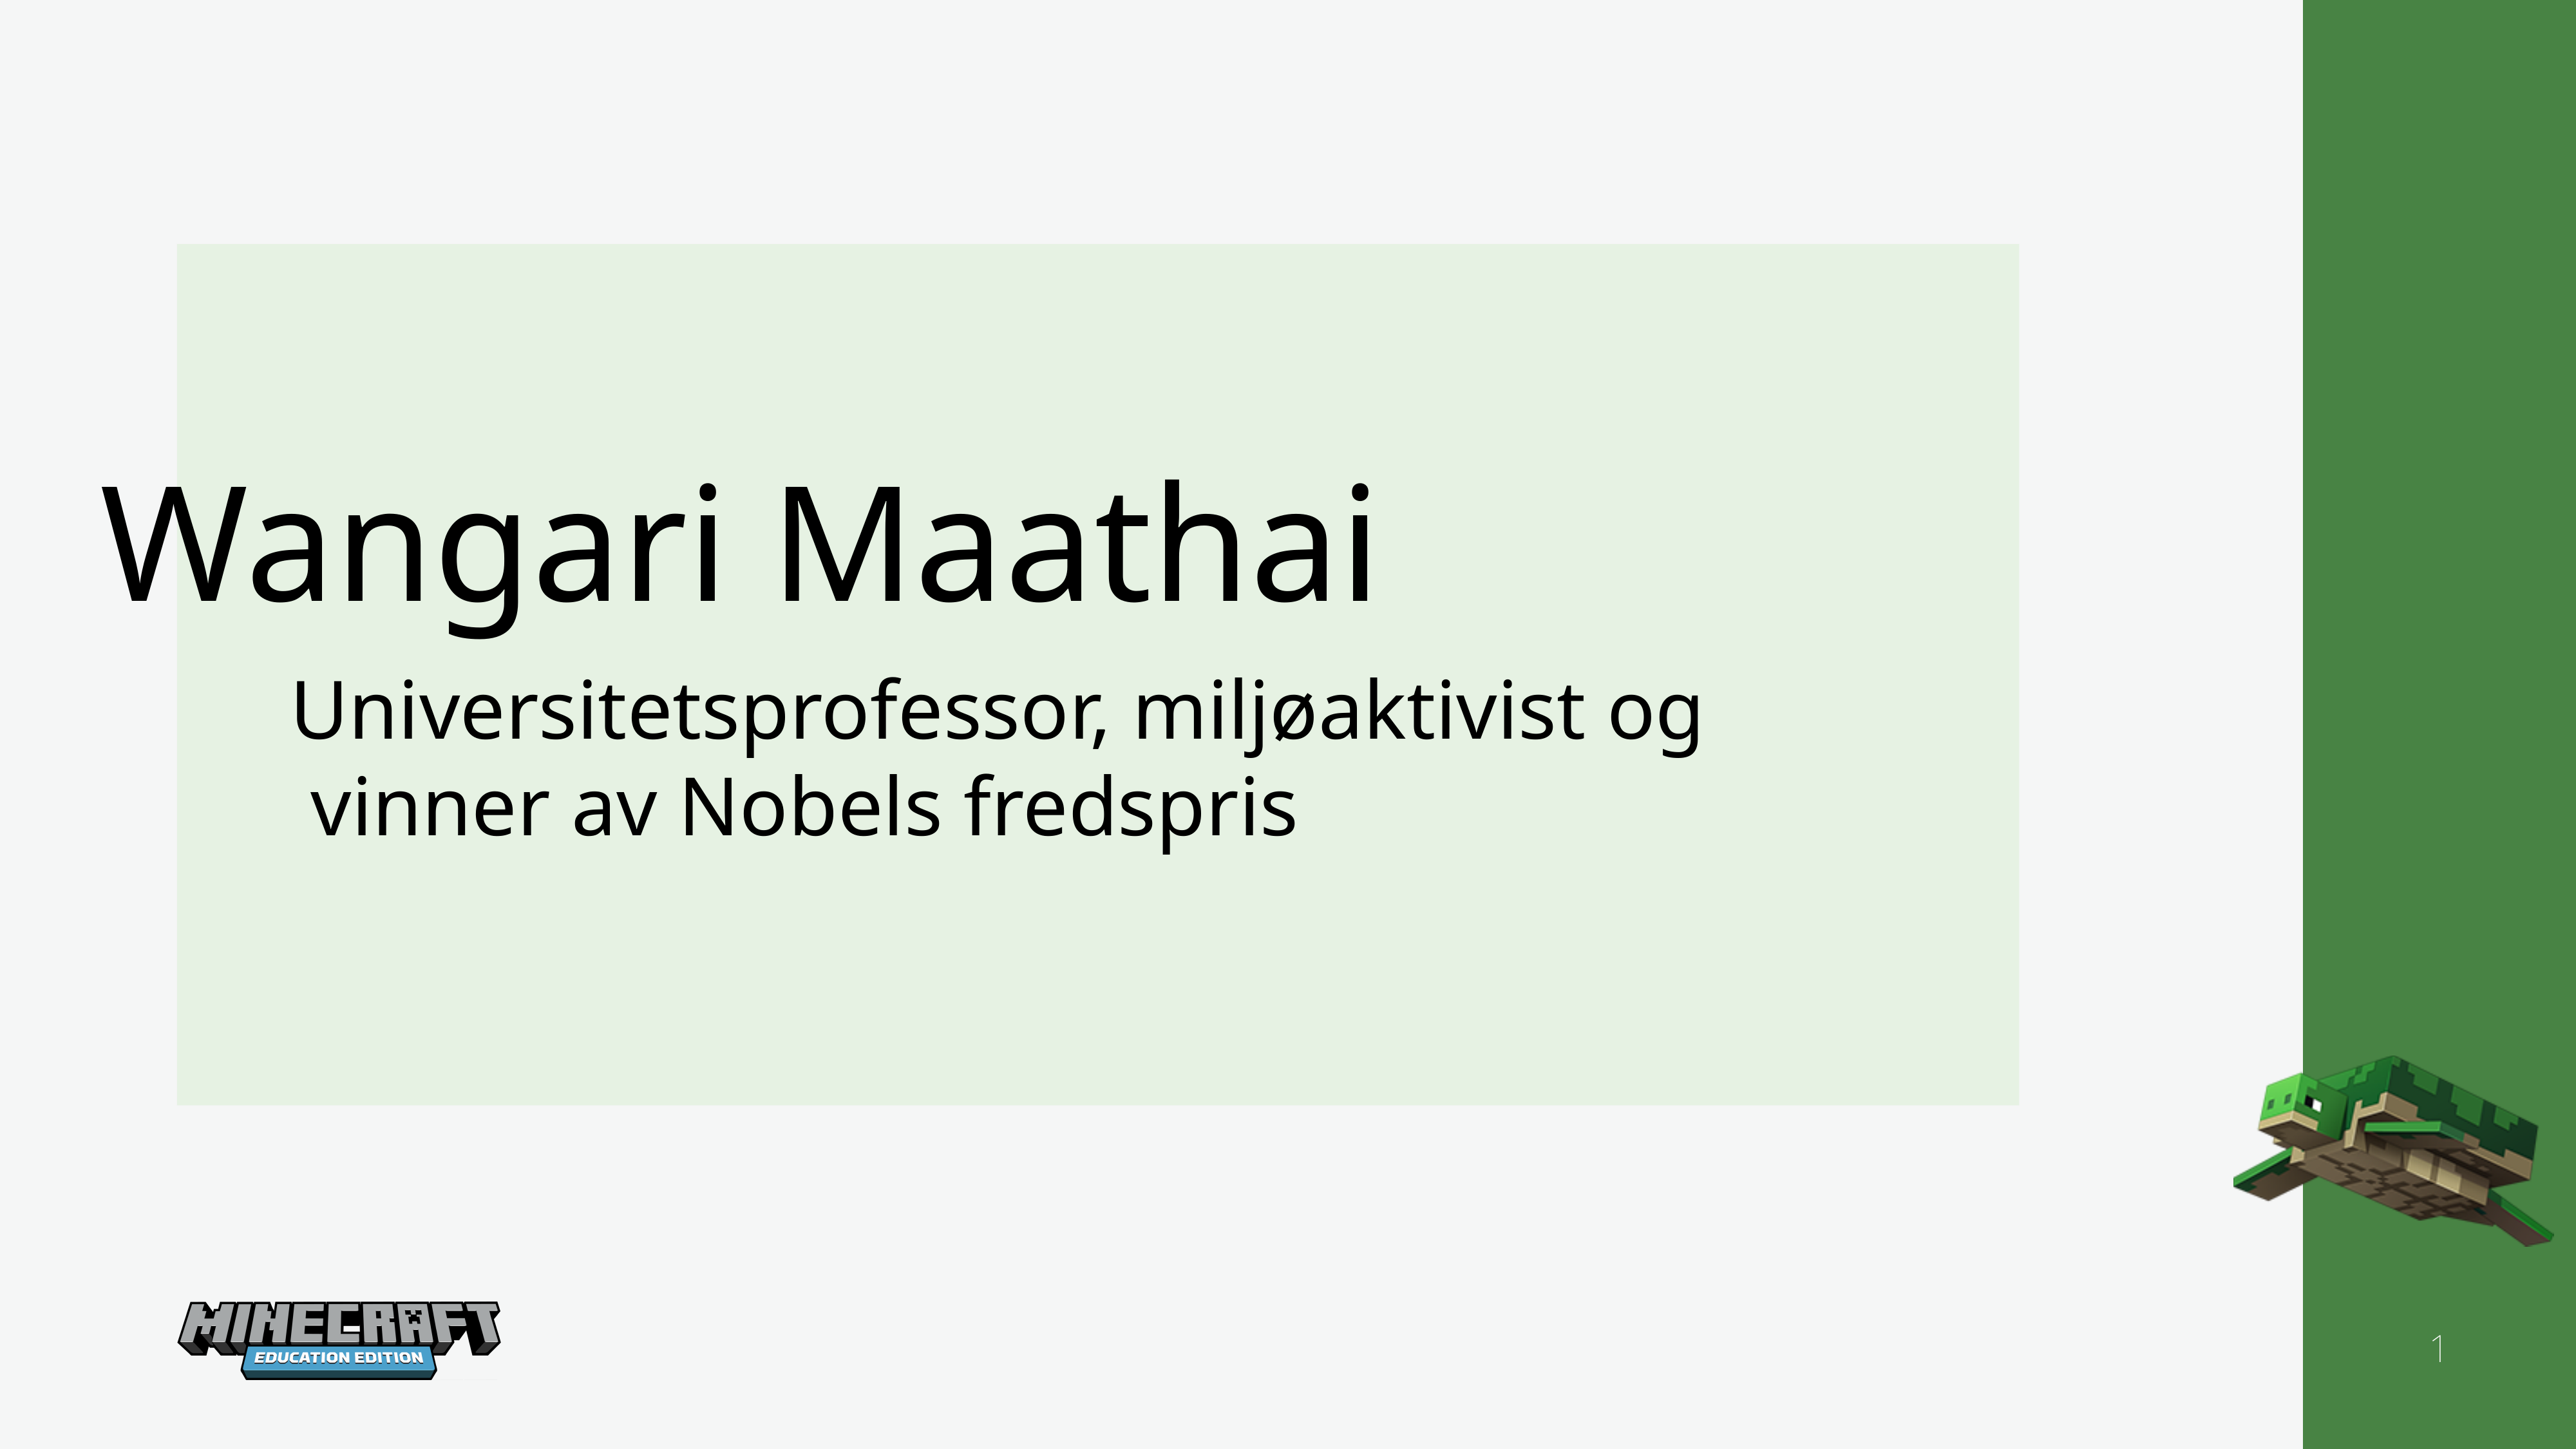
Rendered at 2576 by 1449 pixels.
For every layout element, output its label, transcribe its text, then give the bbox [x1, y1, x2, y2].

title Wangari Maathai [99, 243, 2502, 637]
picture [177, 1302, 501, 1380]
list Universitetsprofessor, miljøaktivist og vinner av Nobels fredspris [289, 658, 1877, 1054]
slide_number 1 [2401, 1298, 2478, 1403]
text_box [176, 637, 2020, 1106]
picture [2233, 1056, 2554, 1247]
